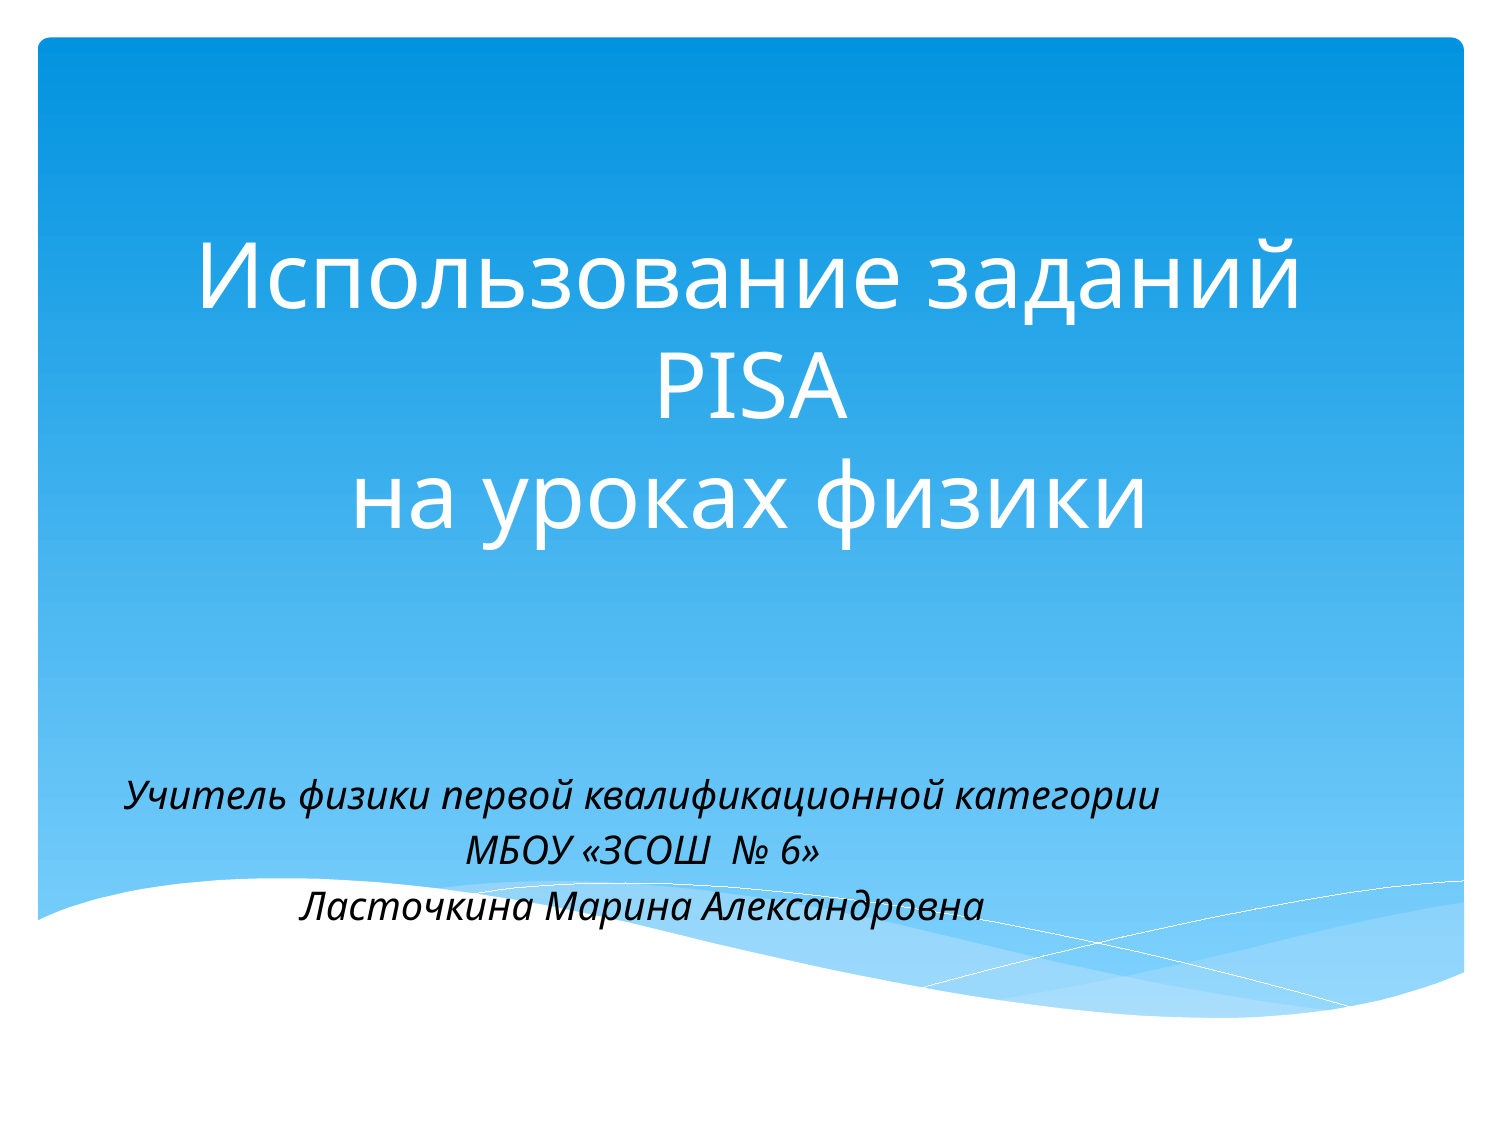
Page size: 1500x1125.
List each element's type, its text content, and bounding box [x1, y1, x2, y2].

title Использование заданий PISA на уроках физики [112, 262, 1388, 555]
subtitle Учитель физики первой квалификационной категории МБОУ «ЗСОШ № 6» Ласточкина Марина Александровна [105, 762, 1181, 941]
